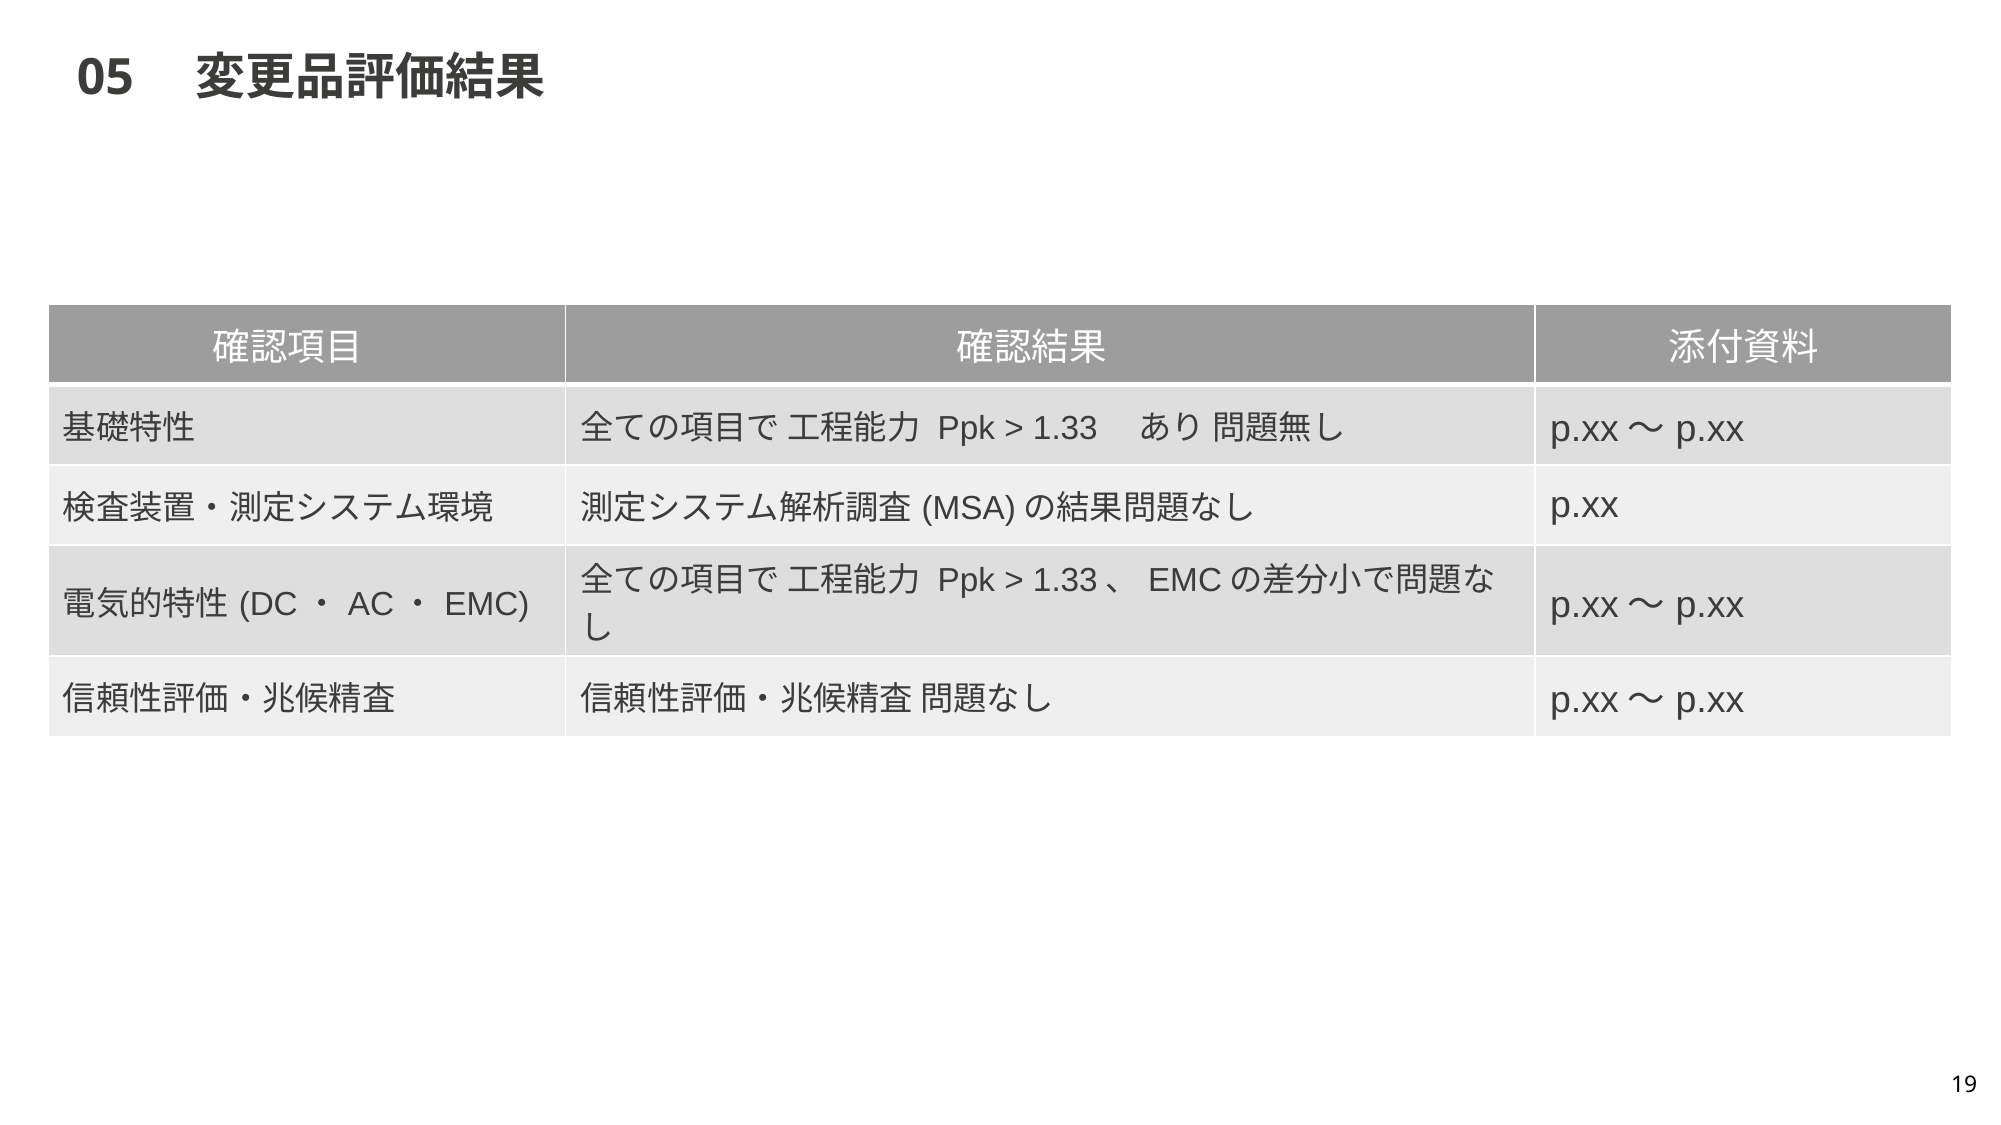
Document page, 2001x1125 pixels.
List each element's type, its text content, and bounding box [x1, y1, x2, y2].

table_header 確認項目 [49, 305, 565, 382]
table_cell 検査装置・測定システム環境 [49, 466, 565, 544]
table_cell 全ての項目で 工程能力 Ppk > 1.33 あり 問題無し [566, 387, 1534, 464]
table_cell p.xx～p.xx [1536, 387, 1951, 464]
table_cell 信頼性評価・兆候精査 問題なし [566, 657, 1534, 736]
table_header 確認結果 [566, 305, 1534, 382]
table_cell 測定システム解析調査(MSA)の結果問題なし [566, 466, 1534, 544]
table_cell 電気的特性(DC・AC・EMC) [49, 546, 565, 655]
table_cell p.xx～p.xx [1536, 657, 1951, 736]
table_cell p.xx～p.xx [1536, 546, 1951, 655]
table_cell 基礎特性 [49, 387, 565, 464]
table_cell 全ての項目で 工程能力 Ppk > 1.33、EMCの差分小で問題なし [566, 546, 1534, 655]
table_header 添付資料 [1536, 305, 1951, 382]
title 05 変更品評価結果 [0, 0, 1877, 123]
table_cell 信頼性評価・兆候精査 [49, 657, 565, 736]
table_cell p.xx [1536, 466, 1951, 544]
